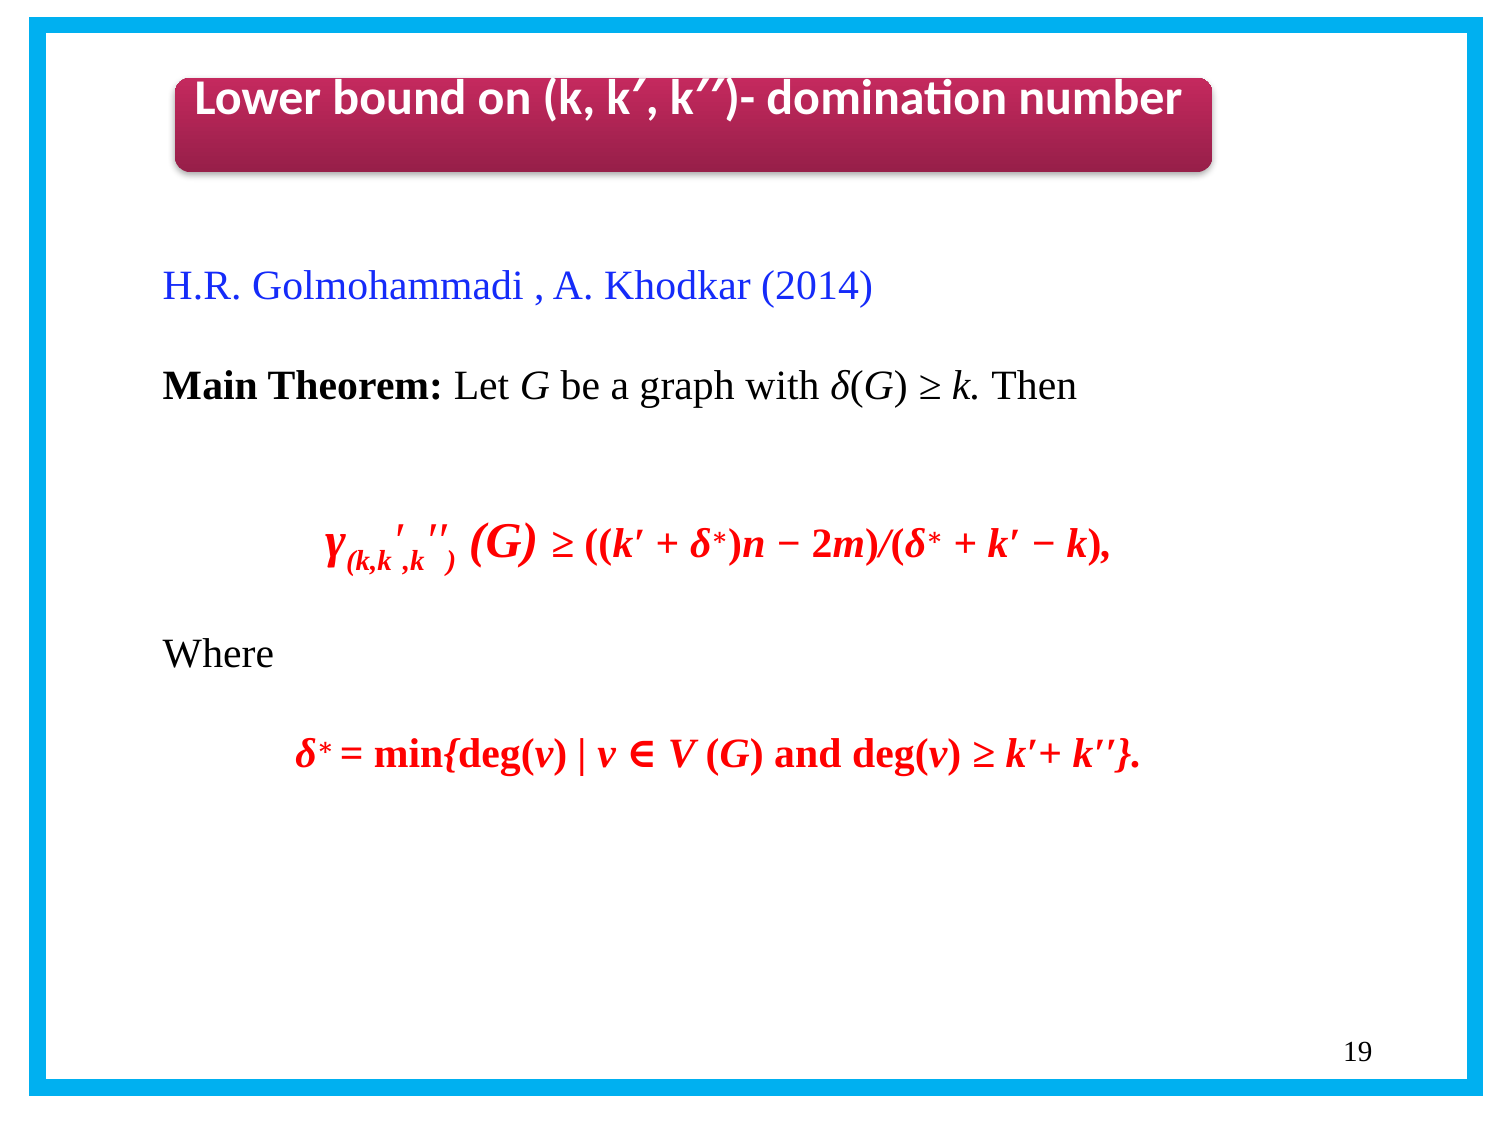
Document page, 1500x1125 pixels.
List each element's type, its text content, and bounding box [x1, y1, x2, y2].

text_box H.R. Golmohammadi , A. Khodkar (2014) Main Theorem: Let G be a graph with δ(G) ≥ k. Then γ(k,k′,k′′) (G) ≥ ((k′ + δ∗)n − 2m)/(δ∗ + k′ − k), Where δ∗ = min{deg(v) | v ∈ V (G) and deg(v) ≥ k′+ k′′}. [137, 149, 1300, 784]
text_box 19 [1074, 1088, 1388, 1100]
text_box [174, 49, 1213, 201]
text_box [37, 24, 1475, 1088]
